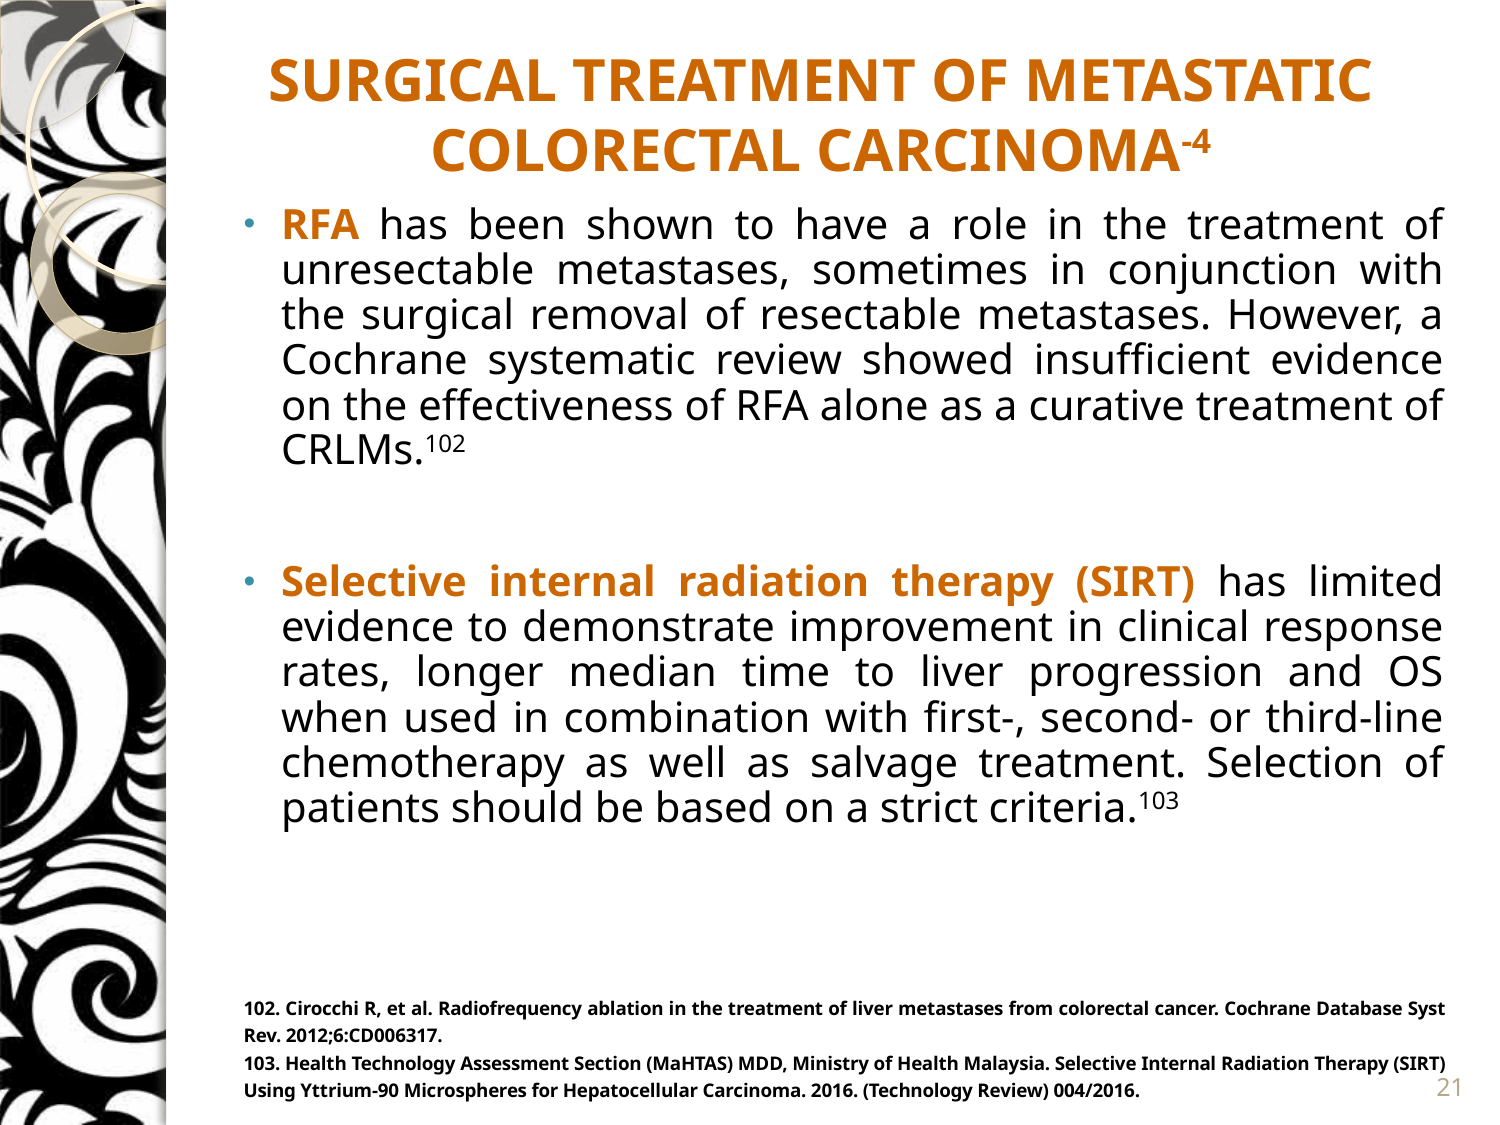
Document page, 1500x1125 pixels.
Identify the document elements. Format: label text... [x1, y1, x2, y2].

picture [136, 0, 164, 4]
picture [0, 134, 166, 1125]
text_box 102. Cirocchi R, et al. Radiofrequency ablation in the treatment of liver metastases from colorectal cancer. Cochrane Database Syst Rev. 2012;6:CD006317. 103. Health Technology Assessment Section (MaHTAS) MDD, Ministry of Health Malaysia. Selective Internal Radiation Therapy (SIRT) Using Yttrium-90 Microspheres for Hepatocellular Carcinoma. 2016. (Technology Review) 004/2016. [228, 984, 1459, 1109]
picture [32, 13, 160, 207]
picture [62, 195, 160, 280]
slide_number 21 [1413, 1034, 1488, 1113]
list RFA has been shown to have a role in the treatment of unresectable metastases, sometimes in conjunction with the surgical removal of resectable metastases. However, a Cochrane systematic review showed insufficient evidence on the effectiveness of RFA alone as a curative treatment of CRLMs.102 Selective internal radiation therapy (SIRT) has limited evidence to demonstrate improvement in clinical response rates, longer median time to liver progression and OS when used in combination with first-, second- or third-line chemotherapy as well as salvage treatment. Selection of patients should be based on a strict criteria.103 [228, 207, 1459, 984]
text_box SURGICAL TREATMENT OF METASTATIC COLORECTAL CARCINOMA-4 [182, 19, 1459, 207]
picture [53, 241, 160, 332]
